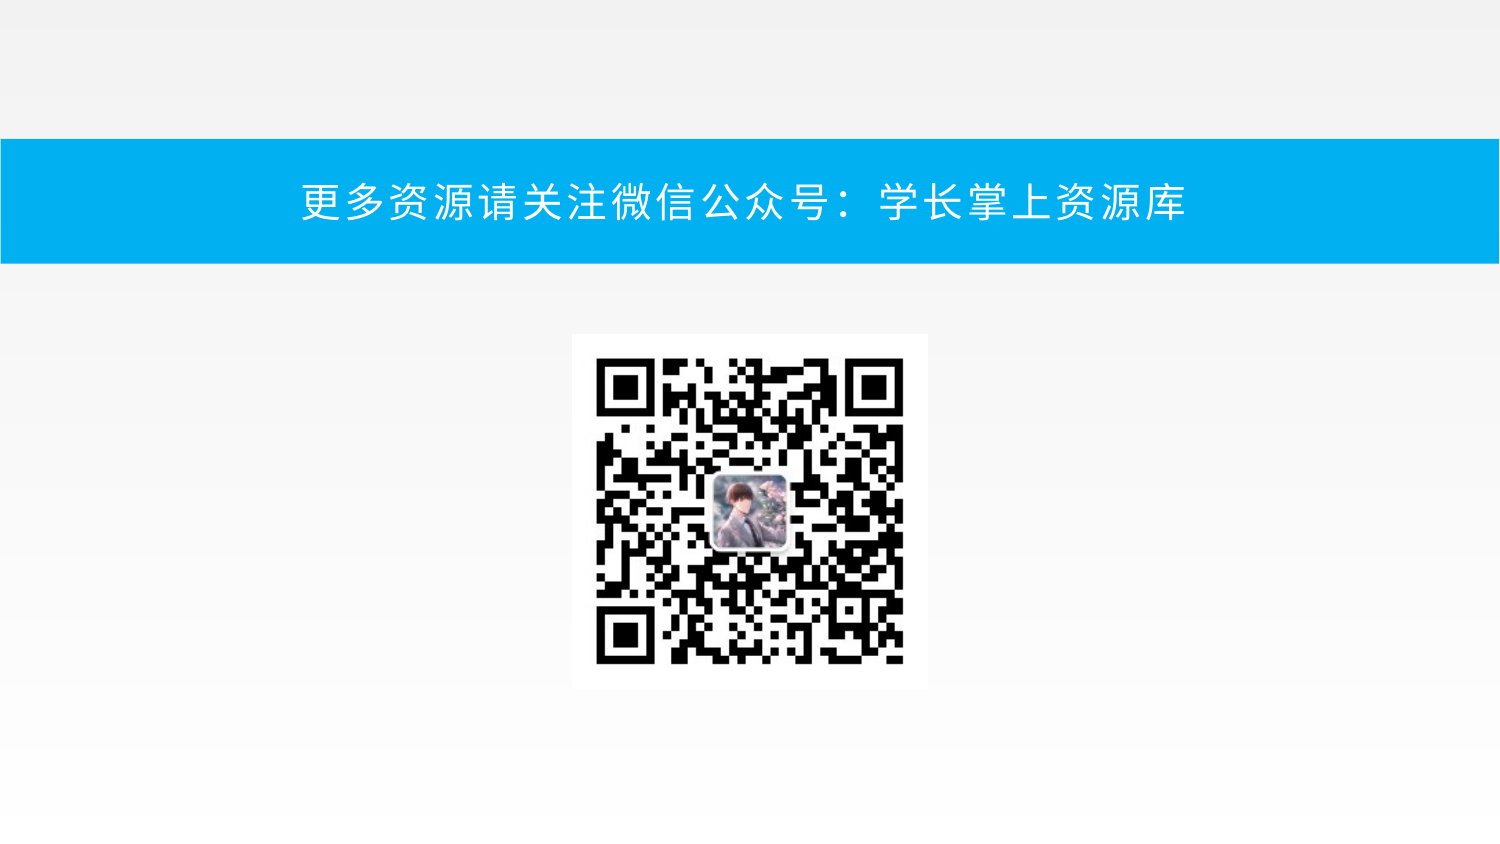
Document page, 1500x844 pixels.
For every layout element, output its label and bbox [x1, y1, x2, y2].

text_box [0, 138, 1500, 264]
picture [572, 333, 928, 690]
